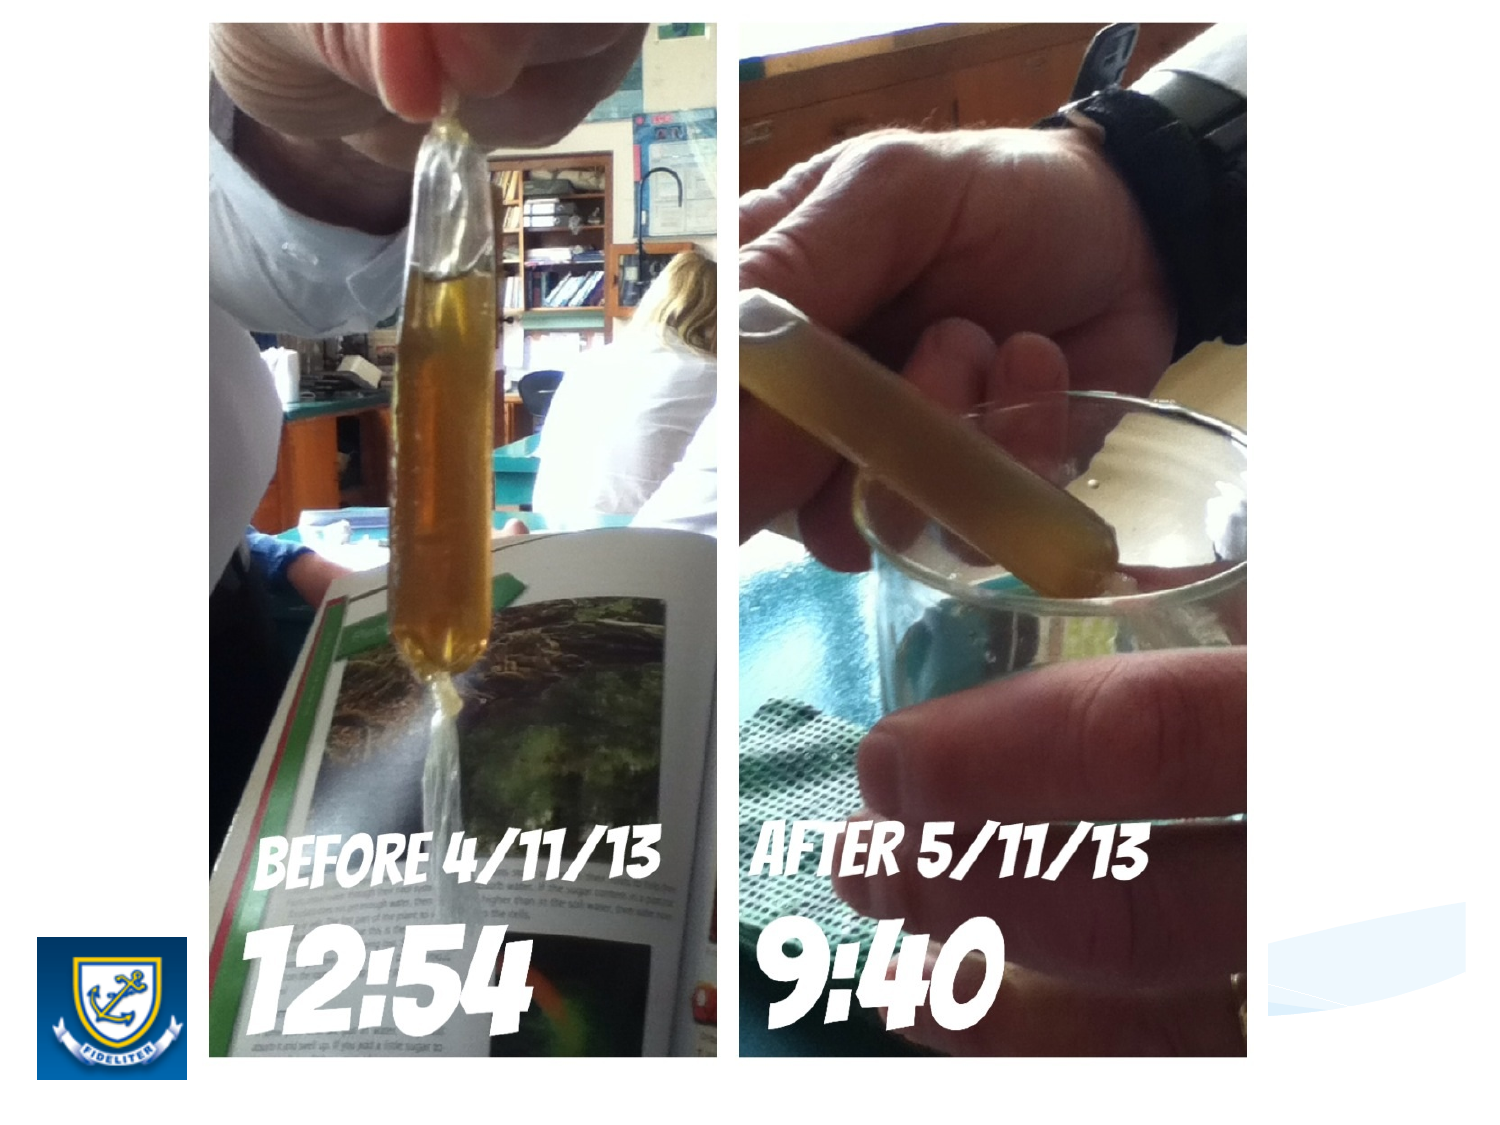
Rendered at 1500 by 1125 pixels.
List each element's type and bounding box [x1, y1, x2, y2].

picture [37, 0, 1268, 1080]
